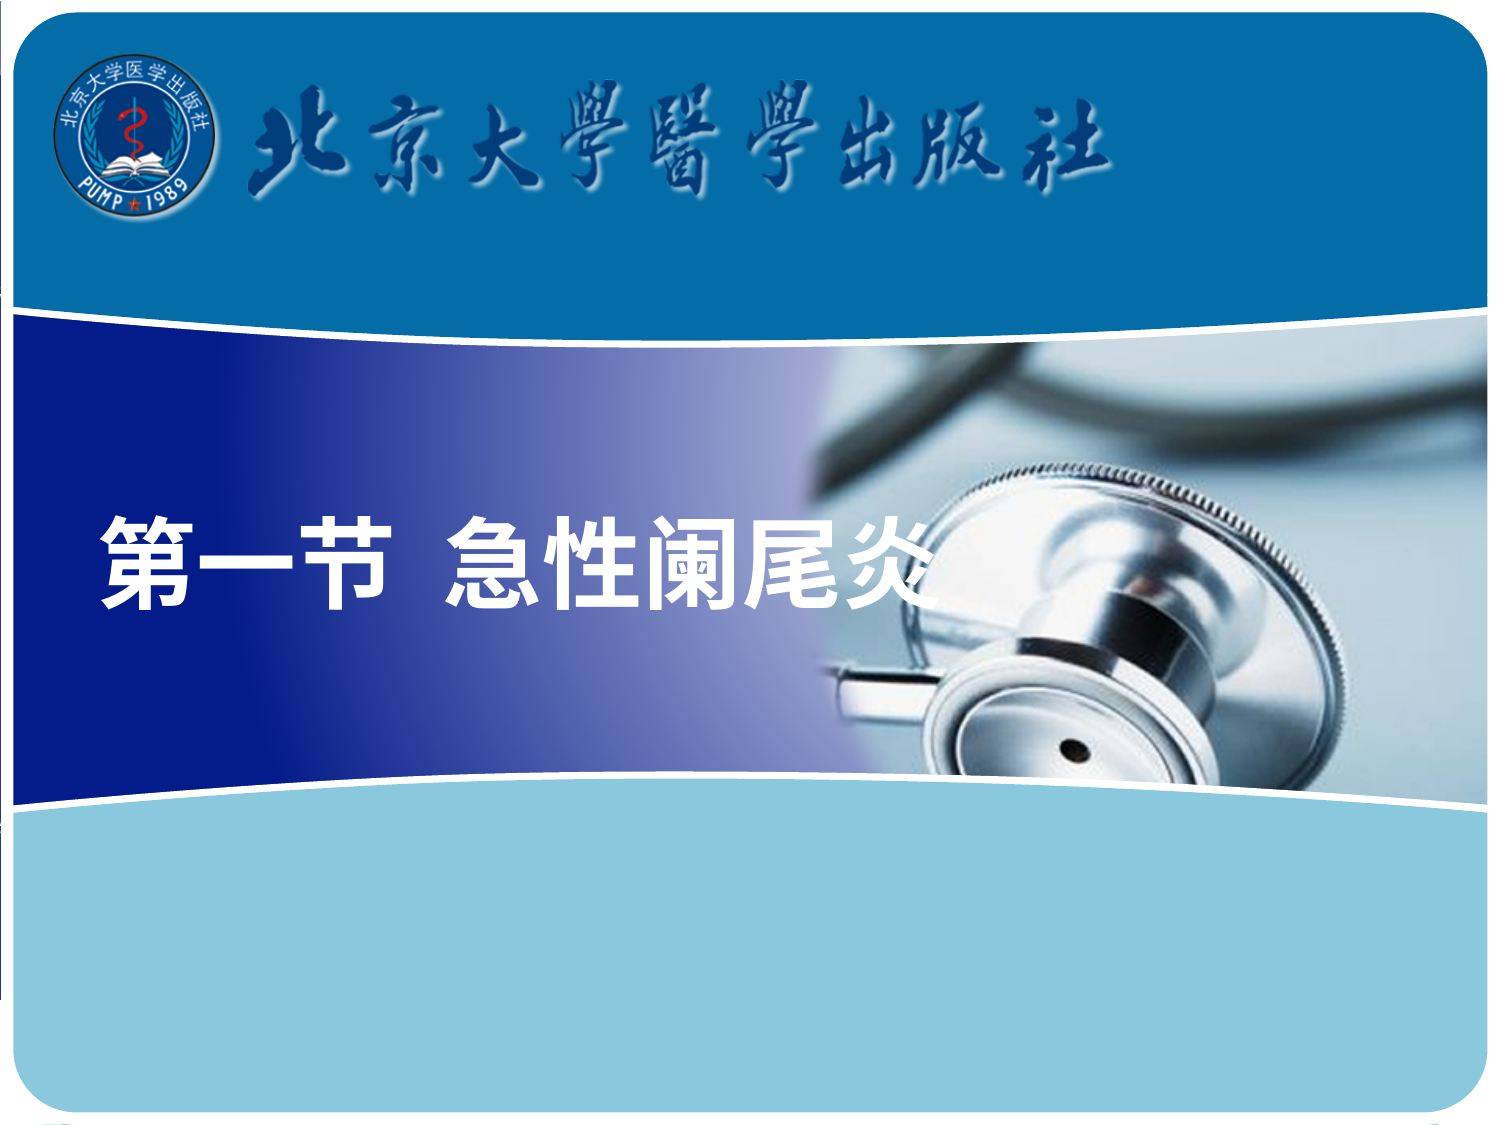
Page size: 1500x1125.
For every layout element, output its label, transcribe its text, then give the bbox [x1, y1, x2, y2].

picture [53, 54, 1117, 225]
title 第一节 急性阑尾炎 [52, 373, 987, 749]
picture [14, 315, 1487, 805]
